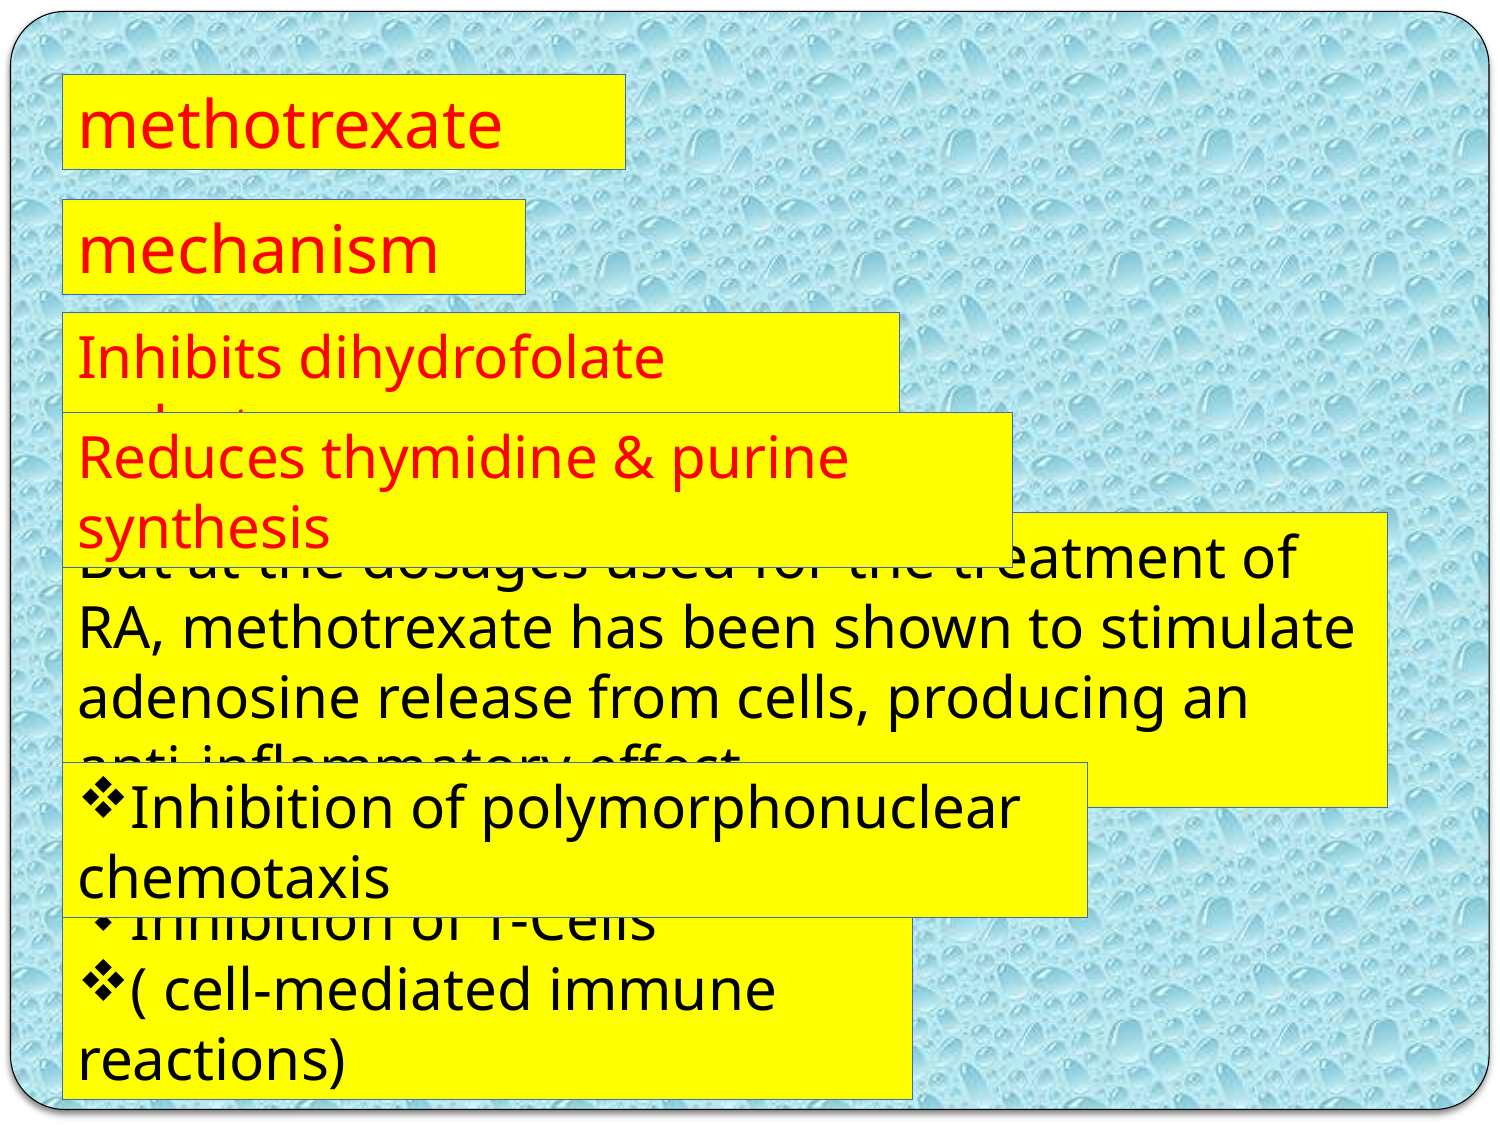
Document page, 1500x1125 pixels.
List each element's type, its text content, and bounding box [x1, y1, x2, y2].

text_box Inhibition of T-Cells ( cell-mediated immune reactions) [62, 918, 913, 1100]
text_box But at the dosages used for the treatment of RA, methotrexate has been shown to stimulate adenosine release from cells, producing an anti-inflammatory effect. [62, 512, 1388, 808]
picture [12, 12, 1488, 1108]
text_box Reduces thymidine & purine synthesis [62, 412, 1013, 568]
text_box Inhibition of polymorphonuclear chemotaxis [62, 762, 1088, 918]
text_box Inhibits dihydrofolate reductase [62, 312, 900, 412]
text_box methotrexate [62, 74, 626, 170]
text_box mechanism [62, 199, 526, 295]
